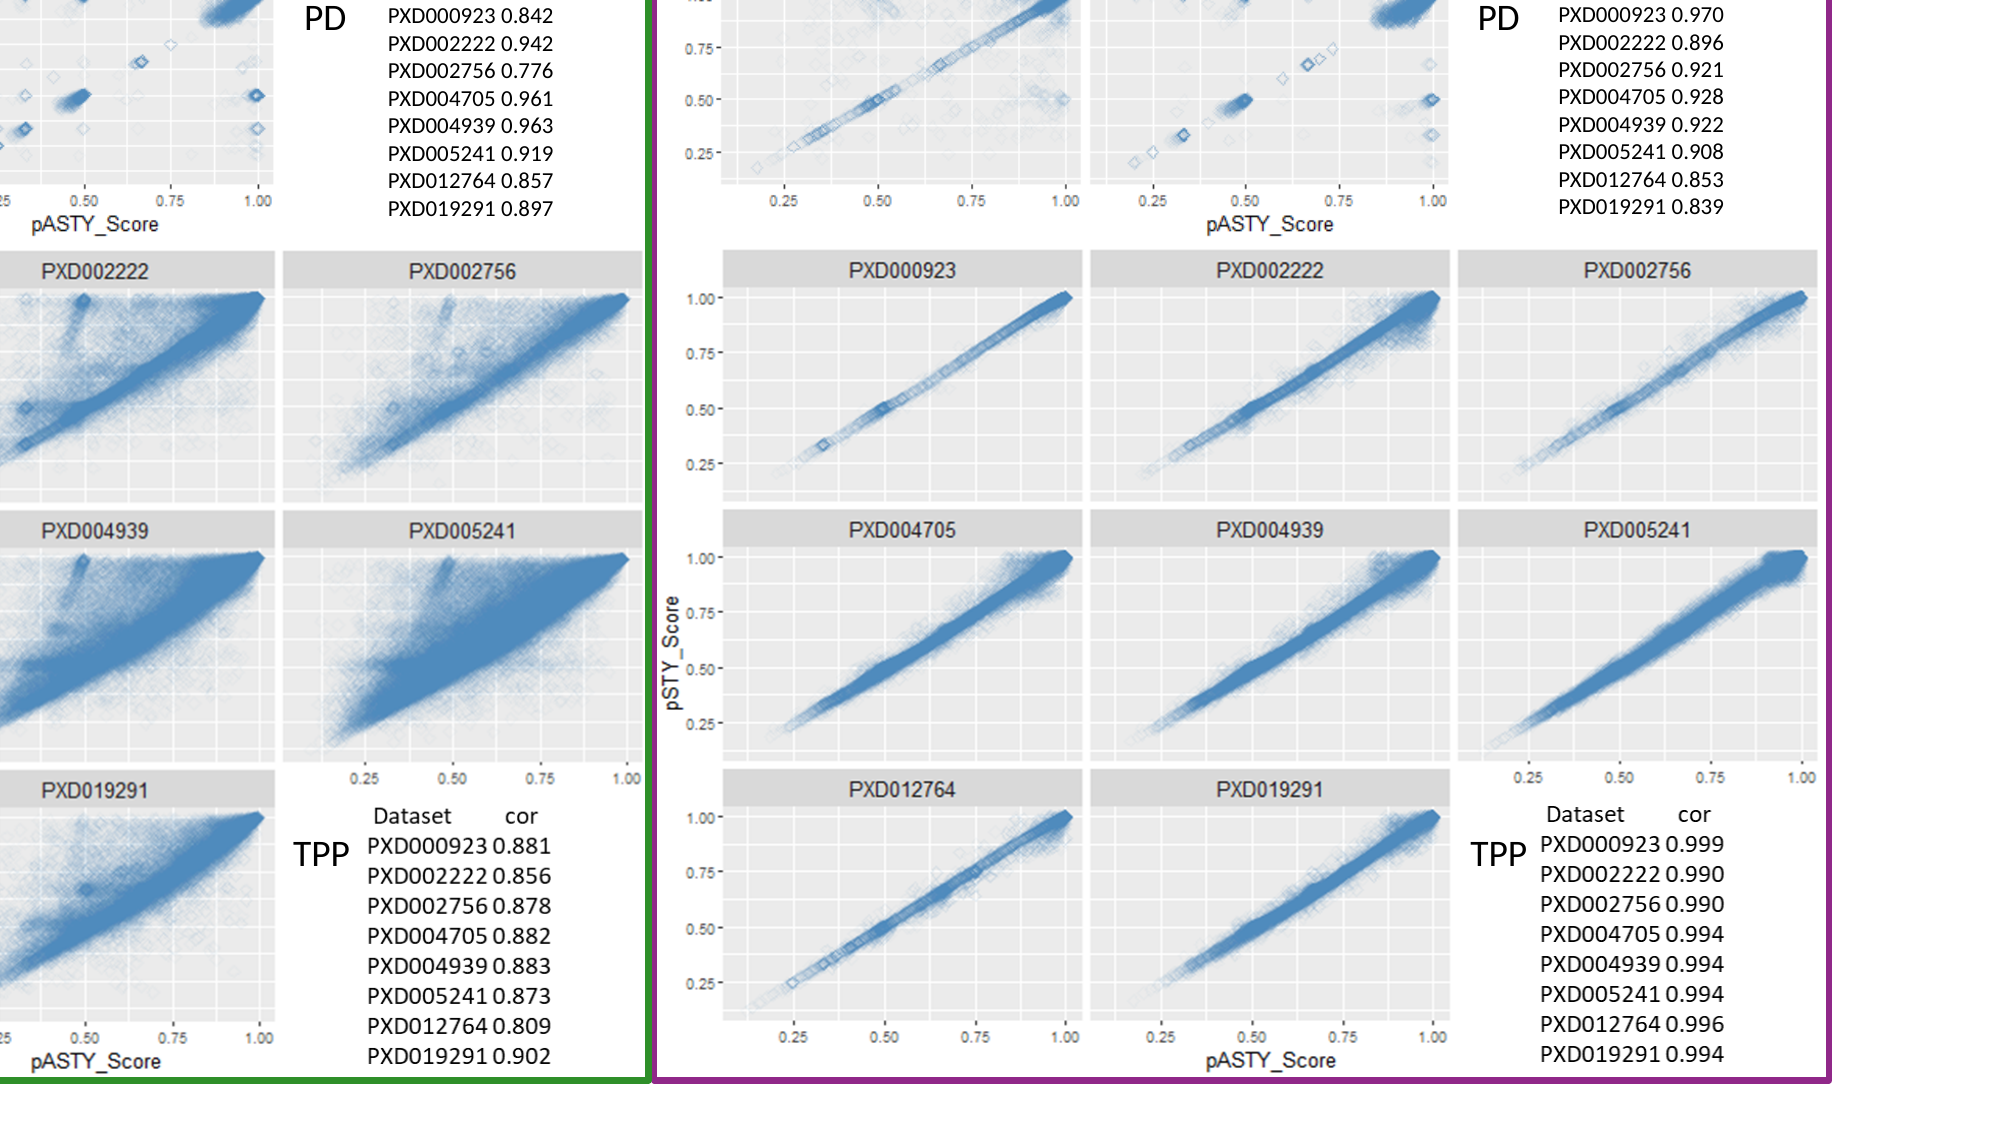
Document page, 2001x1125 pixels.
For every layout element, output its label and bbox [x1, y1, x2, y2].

text_box [0, 0, 1830, 1086]
